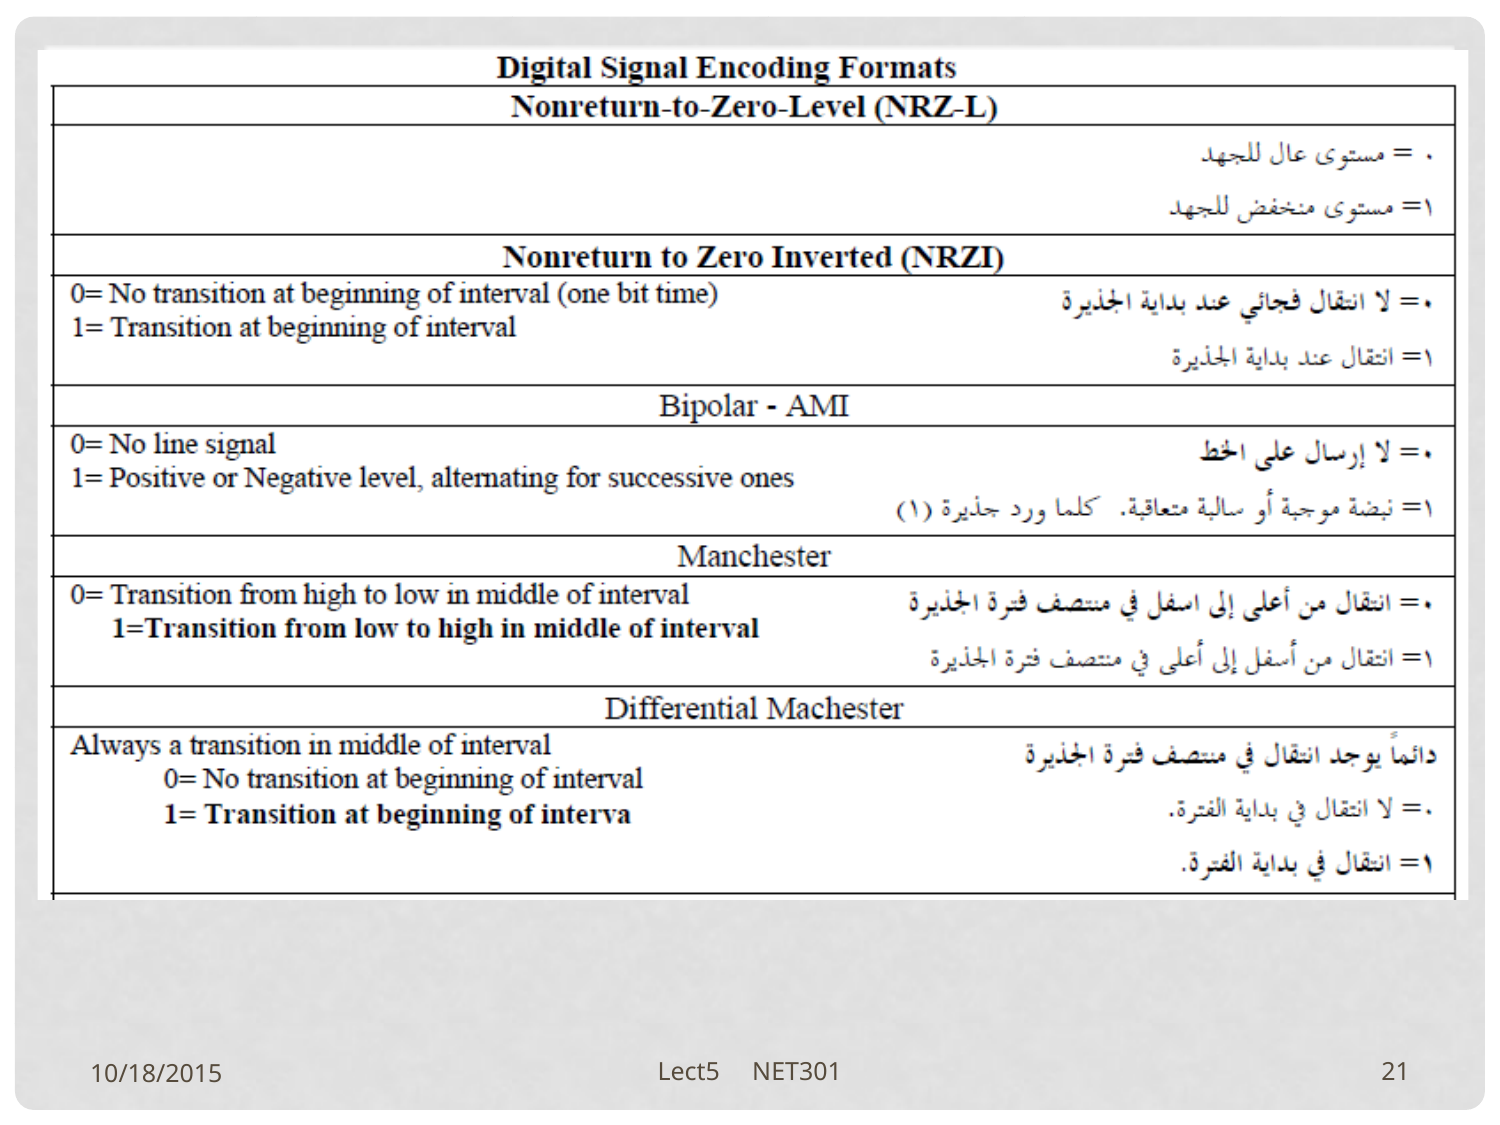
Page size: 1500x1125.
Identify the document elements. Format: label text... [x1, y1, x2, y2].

slide_number 21 [1074, 1042, 1425, 1103]
footer Lect5 NET301 [512, 1042, 988, 1103]
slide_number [75, 1042, 425, 1103]
picture [37, 49, 1469, 901]
